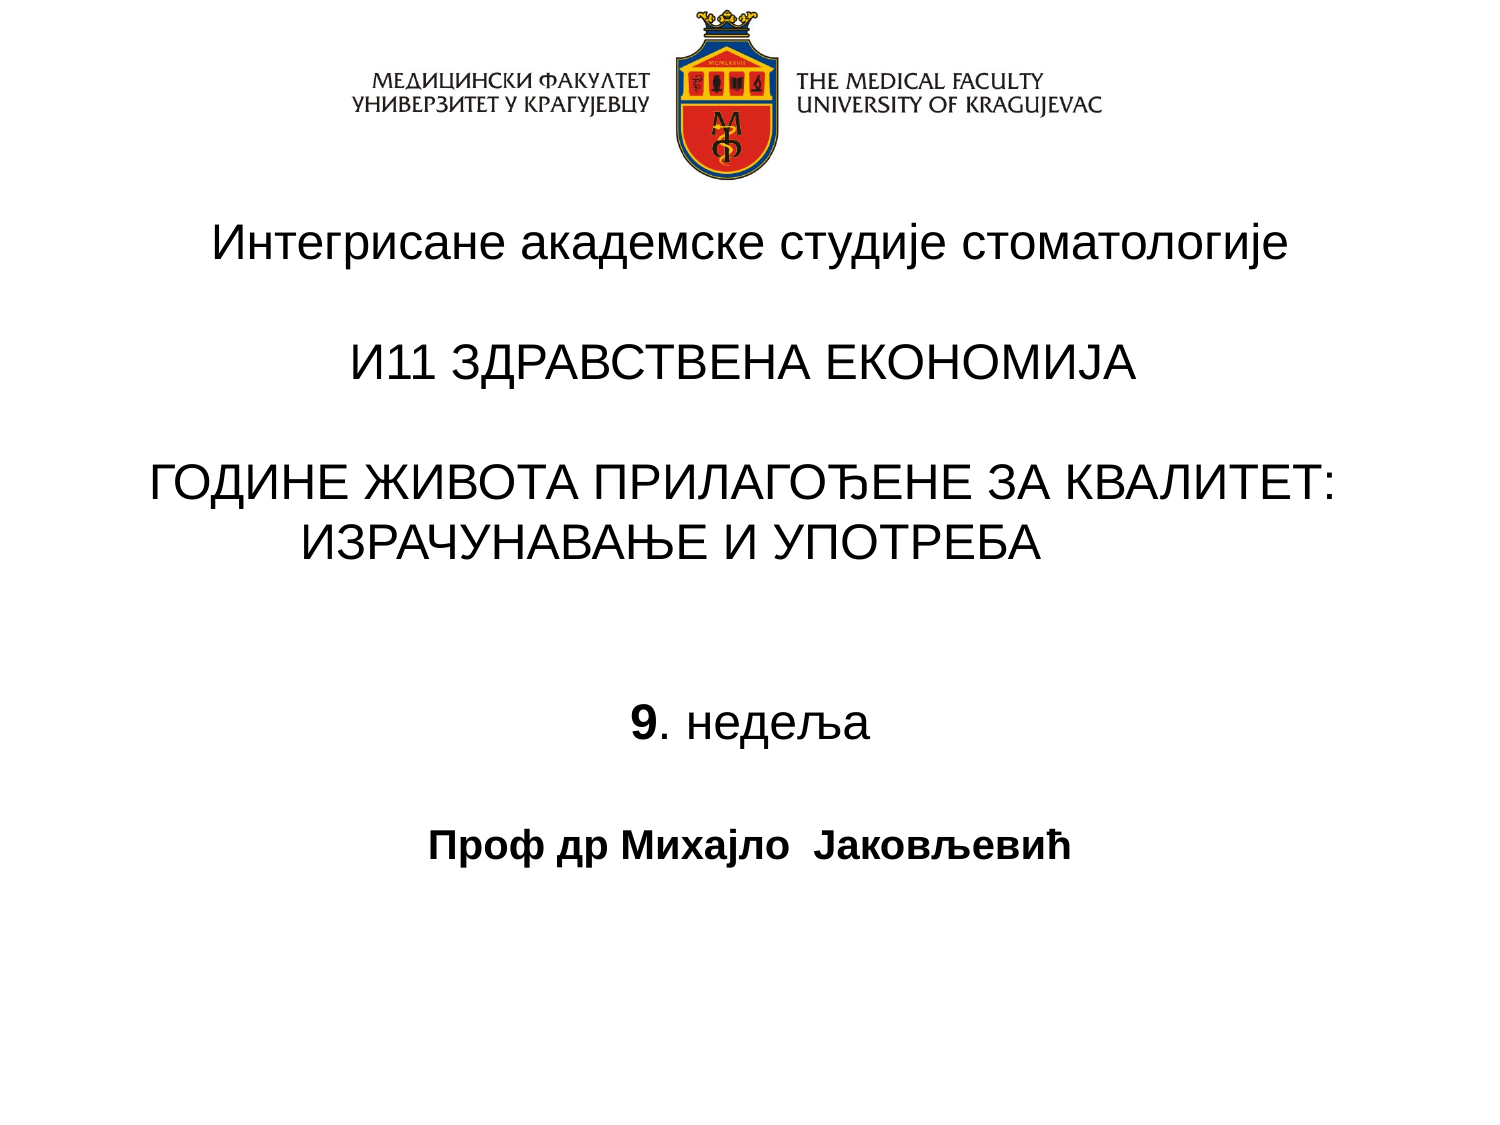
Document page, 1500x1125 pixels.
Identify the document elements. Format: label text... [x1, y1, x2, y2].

subtitle Проф др Михајло Јаковљевић [225, 810, 1275, 925]
title Интегрисане академске студије стоматологије И11 ЗДРАВСТВЕНА ЕКОНОМИЈА ГОДИНЕ ЖИВОТА ПРИЛАГОЂЕНЕ ЗА КВАЛИТЕТ: ИЗРАЧУНАВАЊЕ И УПОТРЕБА 9. недеља [112, 267, 1388, 693]
picture [328, 0, 1125, 191]
